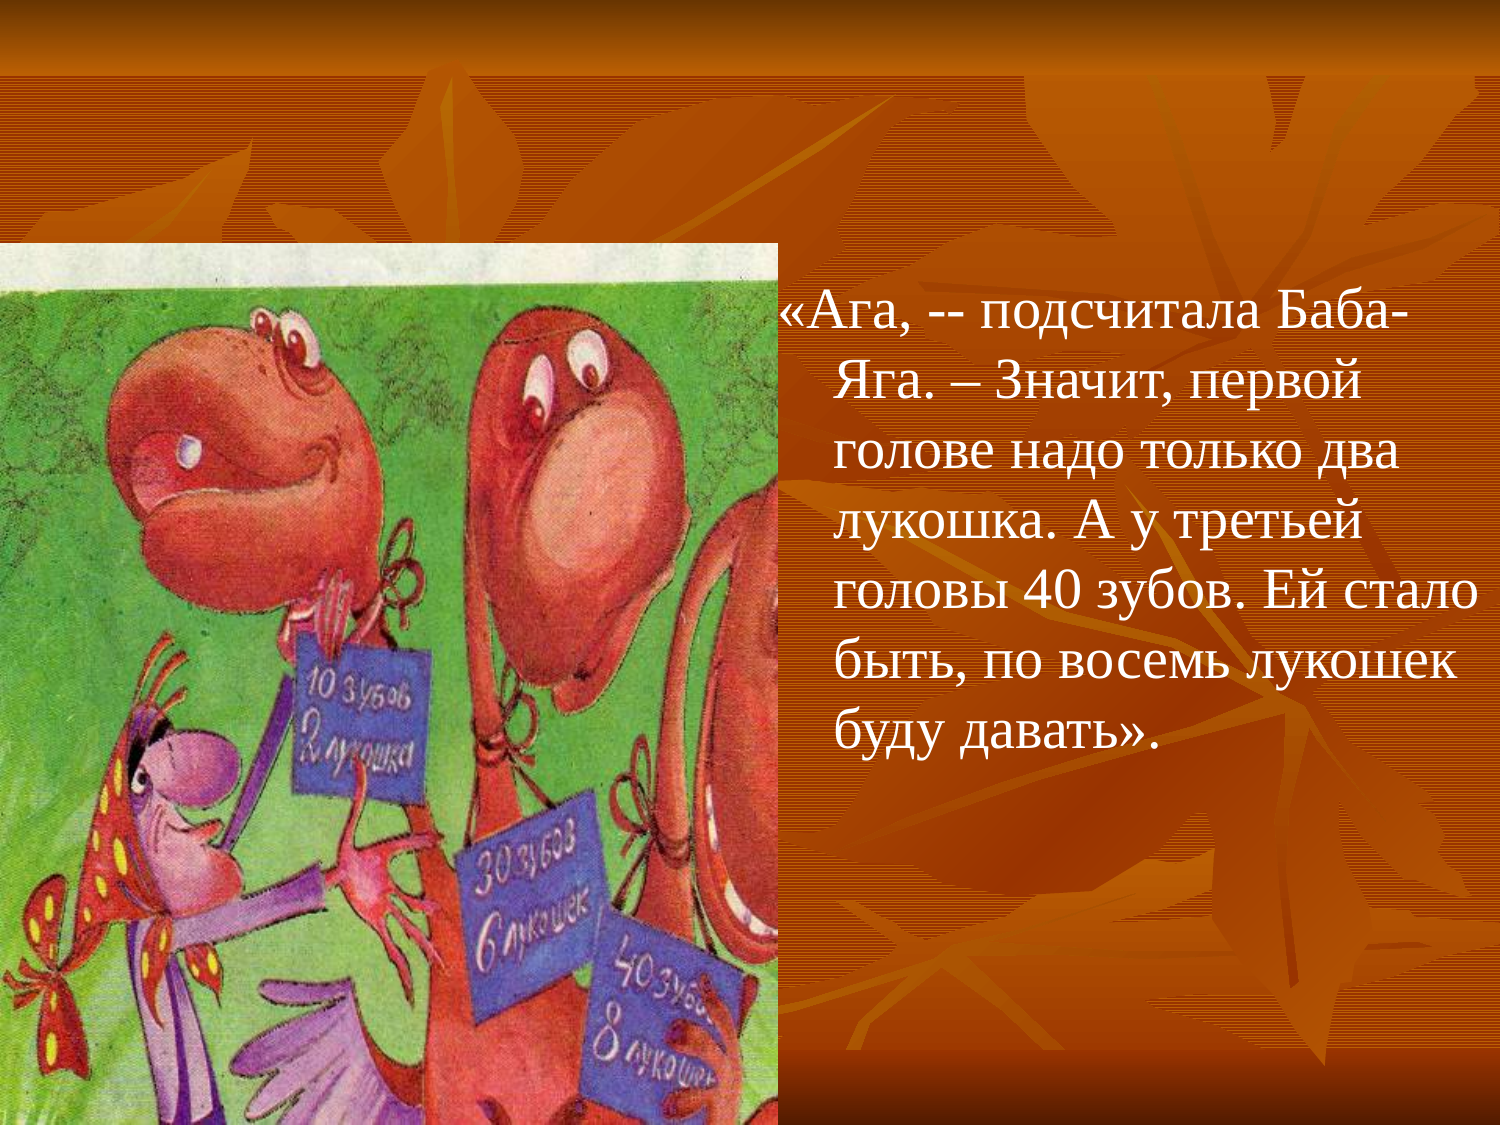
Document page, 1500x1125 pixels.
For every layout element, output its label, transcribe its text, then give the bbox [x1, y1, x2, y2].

list «Ага, -- подсчитала Баба-Яга. – Значит, первой голове надо только два лукошка. А у третьей головы 40 зубов. Ей стало быть, по восемь лукошек буду давать». [782, 262, 1500, 1006]
picture [0, 243, 778, 1125]
